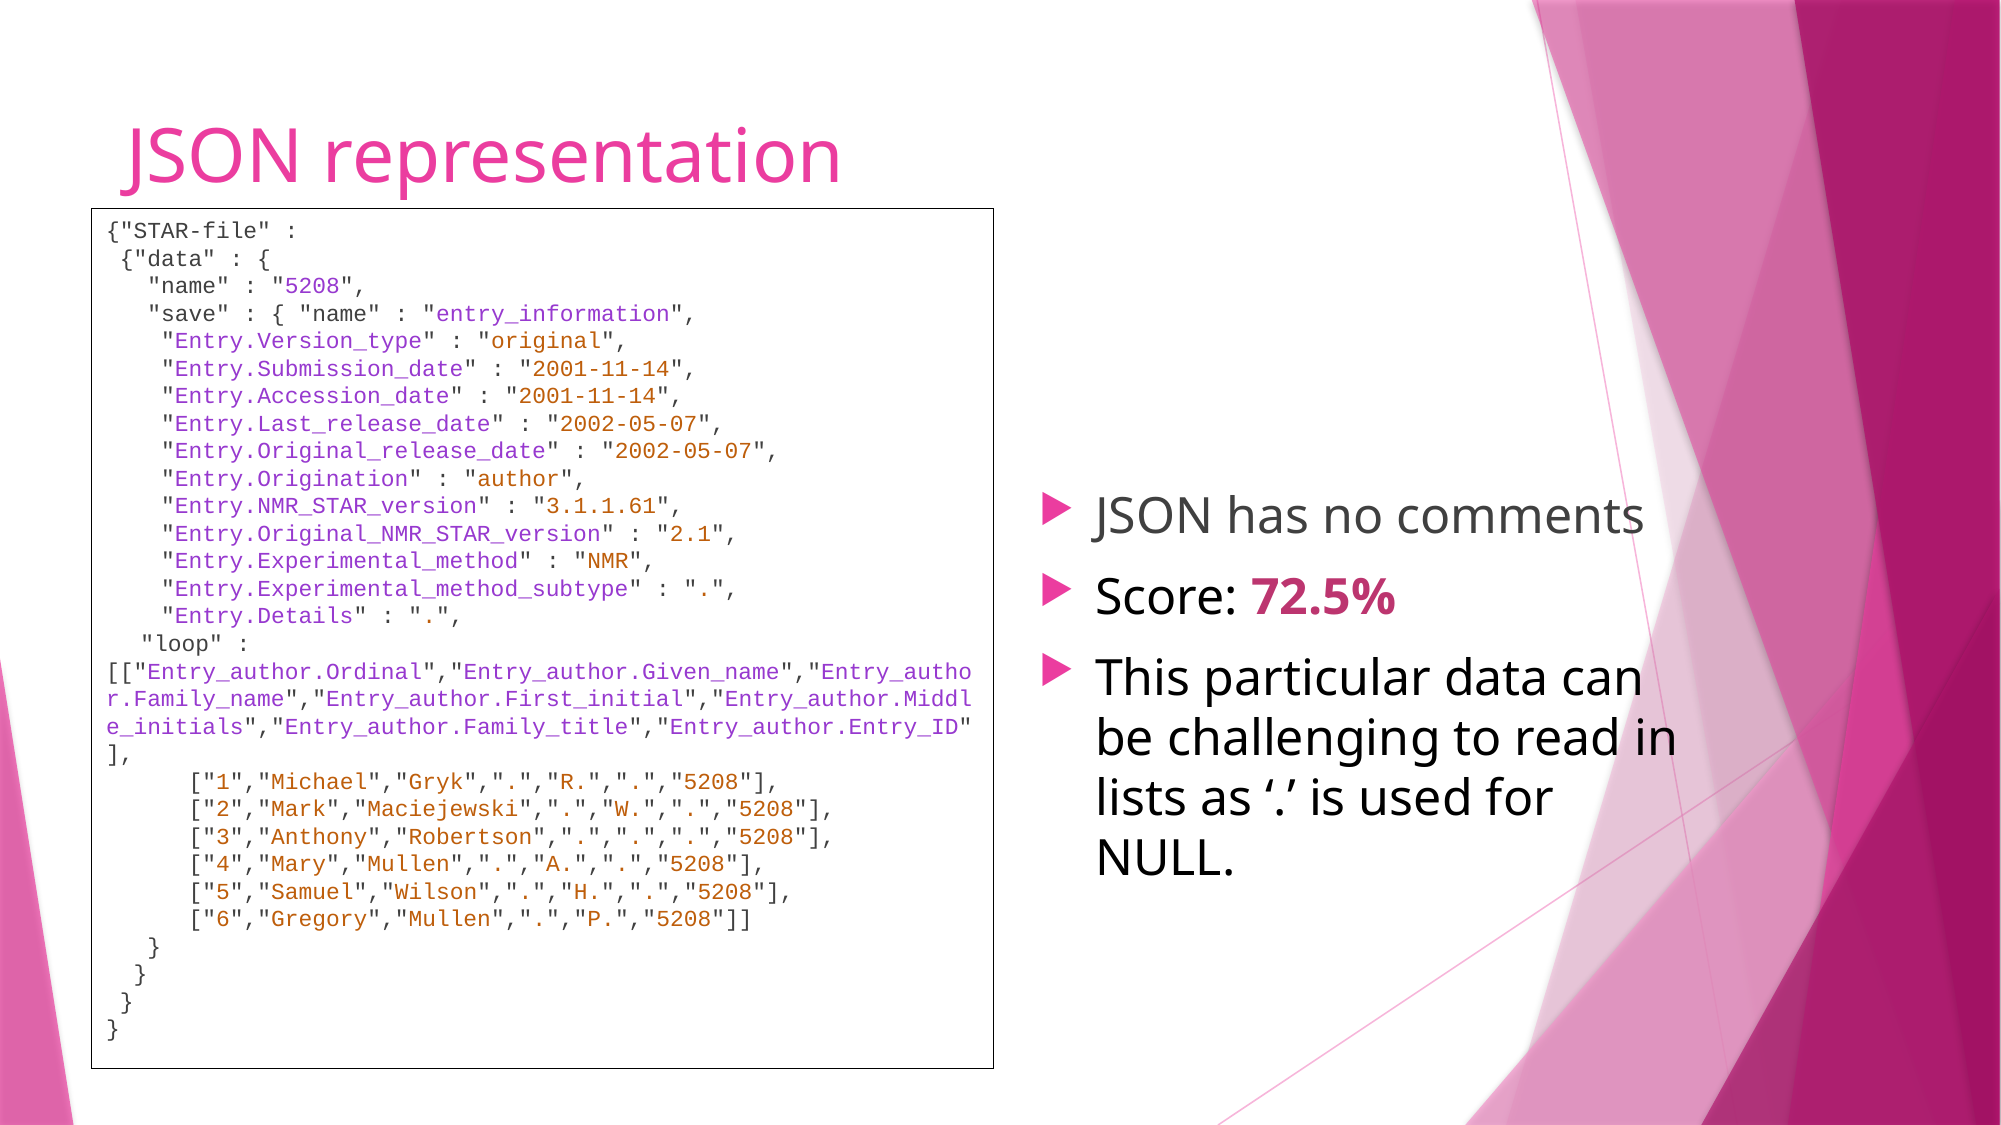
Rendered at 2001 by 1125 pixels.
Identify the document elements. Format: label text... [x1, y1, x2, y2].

text_box {"STAR-file" : {"data" : { "name" : "5208", "save" : { "name" : "entry_information", "Entry.Version_type" : "original", "Entry.Submission_date" : "2001-11-14", "Entry.Accession_date" : "2001-11-14", "Entry.Last_release_date" : "2002-05-07", "Entry.Original_release_date" : "2002-05-07", "Entry.Origination" : "author", "Entry.NMR_STAR_version" : "3.1.1.61", "Entry.Original_NMR_STAR_version" : "2.1", "Entry.Experimental_method" : "NMR", "Entry.Experimental_method_subtype" : ".", "Entry.Details" : ".", "loop" : [["Entry_author.Ordinal","Entry_author.Given_name","Entry_author.Family_name","Entry_author.First_initial","Entry_author.Middle_initials","Entry_author.Family_title","Entry_author.Entry_ID"], ["1","Michael","Gryk",".","R.",".","5208"], ["2","Mark","Maciejewski",".","W.",".","5208"], ["3","Anthony","Robertson",".",".",".","5208"], ["4","Mary","Mullen",".","A.",".","5208"], ["5","Samuel","Wilson",".","H.",".","5208"], ["6","Gregory","Mullen",".","P.","5208"]] } } } } [91, 208, 994, 1069]
list JSON has no comments Score: 72.5% This particular data can be challenging to read in lists as ‘.’ is used for NULL. [1023, 476, 1696, 999]
title JSON representation [111, 99, 1522, 317]
